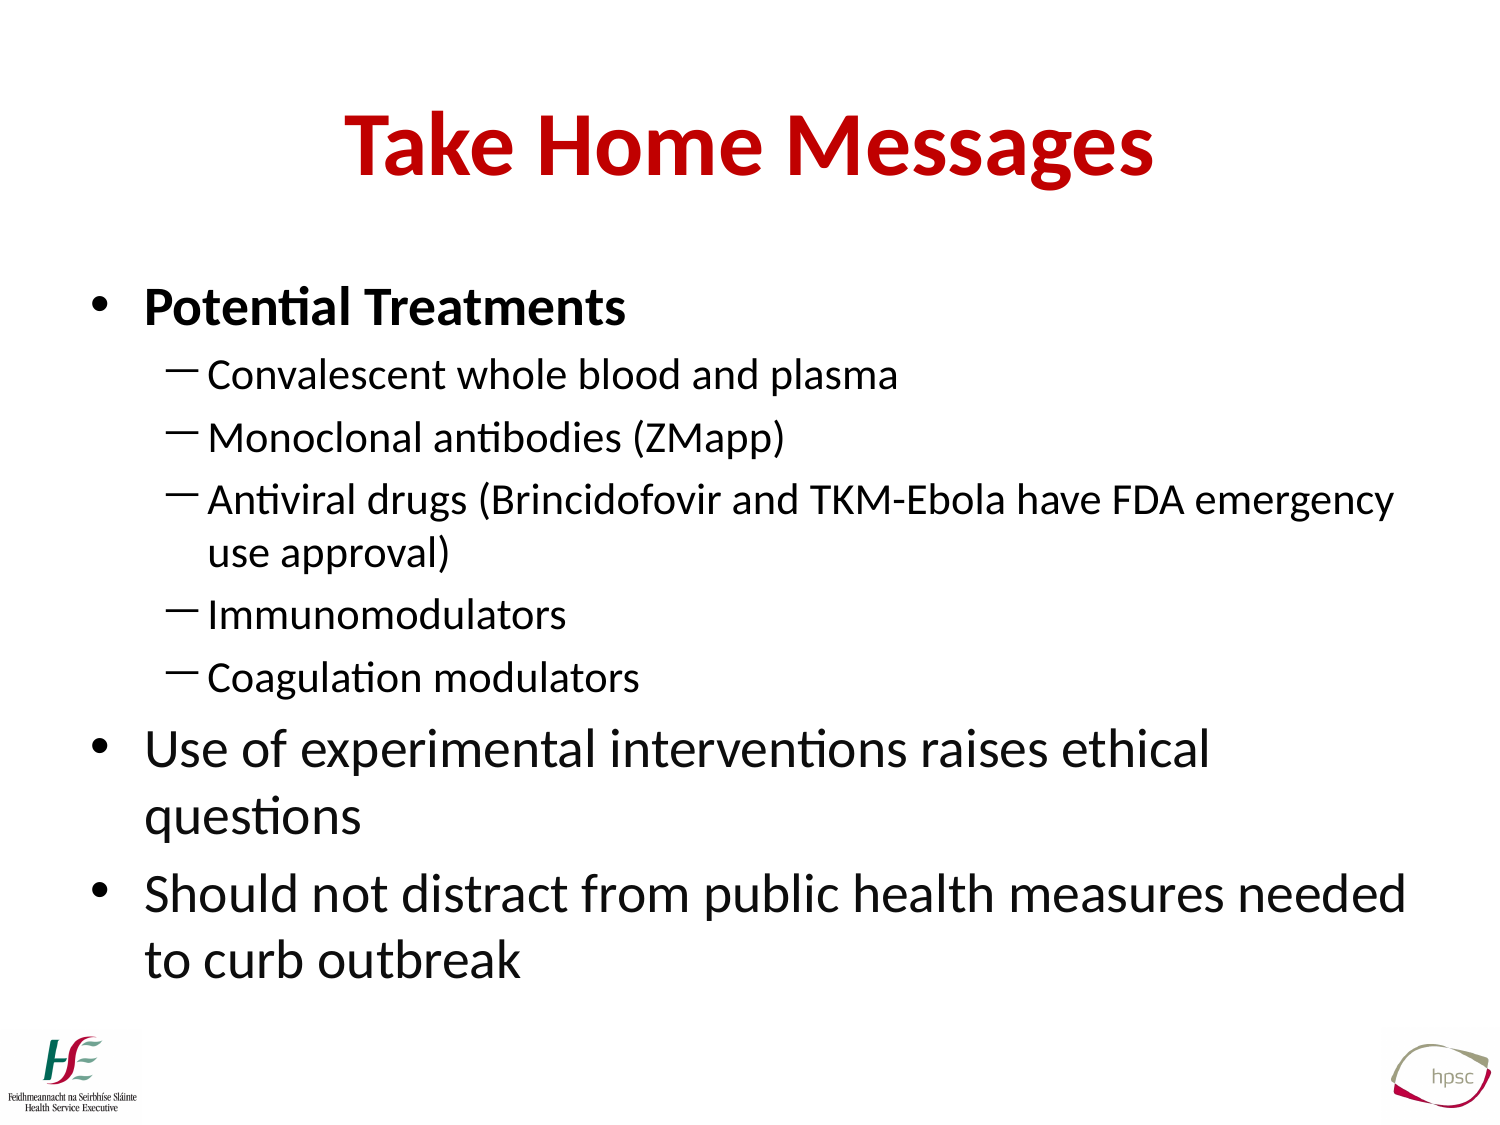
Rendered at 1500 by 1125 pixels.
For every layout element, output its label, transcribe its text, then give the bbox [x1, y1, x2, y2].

picture [1381, 1026, 1500, 1125]
picture [0, 1029, 142, 1125]
list Potential Treatments Convalescent whole blood and plasma Monoclonal antibodies (ZMapp) Antiviral drugs (Brincidofovir and TKM-Ebola have FDA emergency use approval) Immunomodulators Coagulation modulators Use of experimental interventions raises ethical questions Should not distract from public health measures needed to curb outbreak [75, 262, 1425, 1005]
title Take Home Messages [75, 45, 1425, 233]
